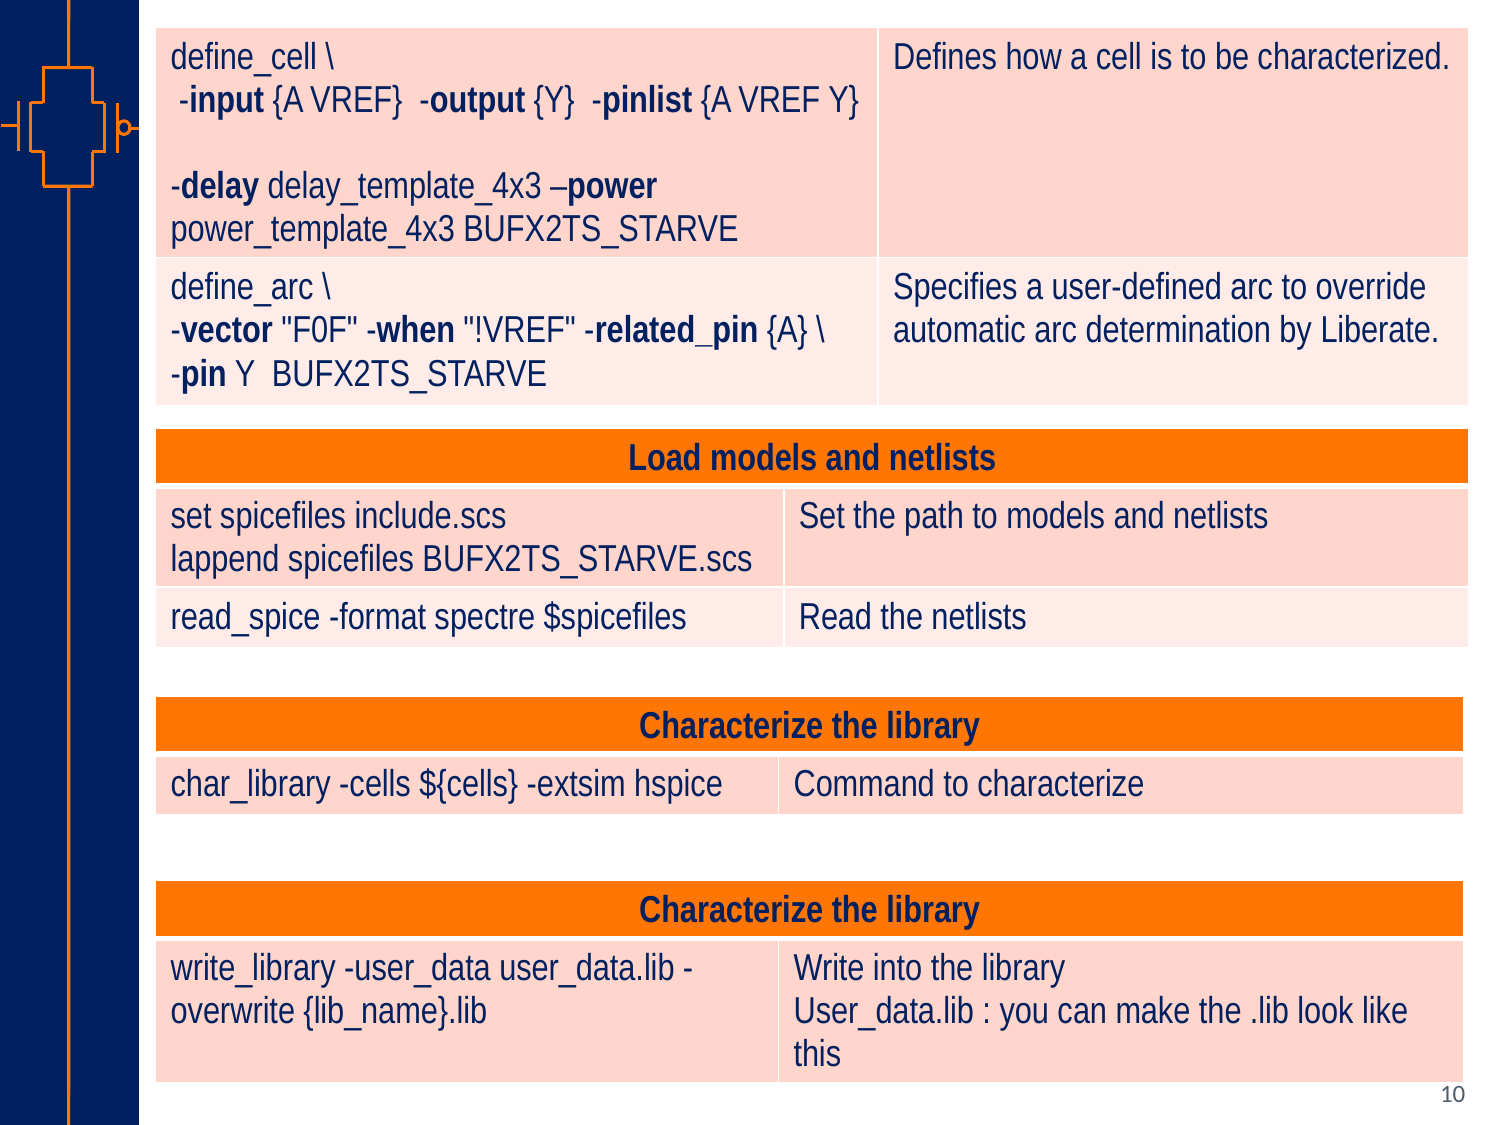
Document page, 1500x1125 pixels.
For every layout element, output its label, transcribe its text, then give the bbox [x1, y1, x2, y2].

table_cell Read the netlists [785, 588, 1468, 647]
table_cell char_library -cells ${cells} -extsim hspice [156, 757, 778, 814]
table_header Load models and netlists [156, 429, 1468, 483]
table_cell define_arc \ -vector "F0F" -when "!VREF" -related_pin {A} \ -pin Y BUFX2TS_STARVE [156, 258, 877, 405]
table_cell set spicefiles include.scs lappend spicefiles BUFX2TS_STARVE.scs [156, 489, 783, 586]
table_header Characterize the library [156, 697, 1463, 751]
table_cell Specifies a user-defined arc to override automatic arc determination by Liberate. [879, 258, 1468, 405]
table_header define_cell \ -input {A VREF} -output {Y} -pinlist {A VREF Y} -delay delay_template_4x3 –power power_template_4x3 BUFX2TS_STARVE [156, 28, 877, 257]
slide_number 10 [1425, 1062, 1488, 1123]
table_cell Set the path to models and netlists [785, 489, 1468, 586]
table_header Characterize the library [156, 881, 1463, 936]
table_cell Command to characterize [779, 757, 1463, 814]
table_header Defines how a cell is to be characterized. [879, 28, 1468, 257]
table_cell read_spice -format spectre $spicefiles [156, 588, 783, 647]
table_cell write_library -user_data user_data.lib -overwrite {lib_name}.lib [156, 941, 778, 1082]
table_cell Write into the library User_data.lib : you can make the .lib look like this [779, 941, 1463, 1082]
